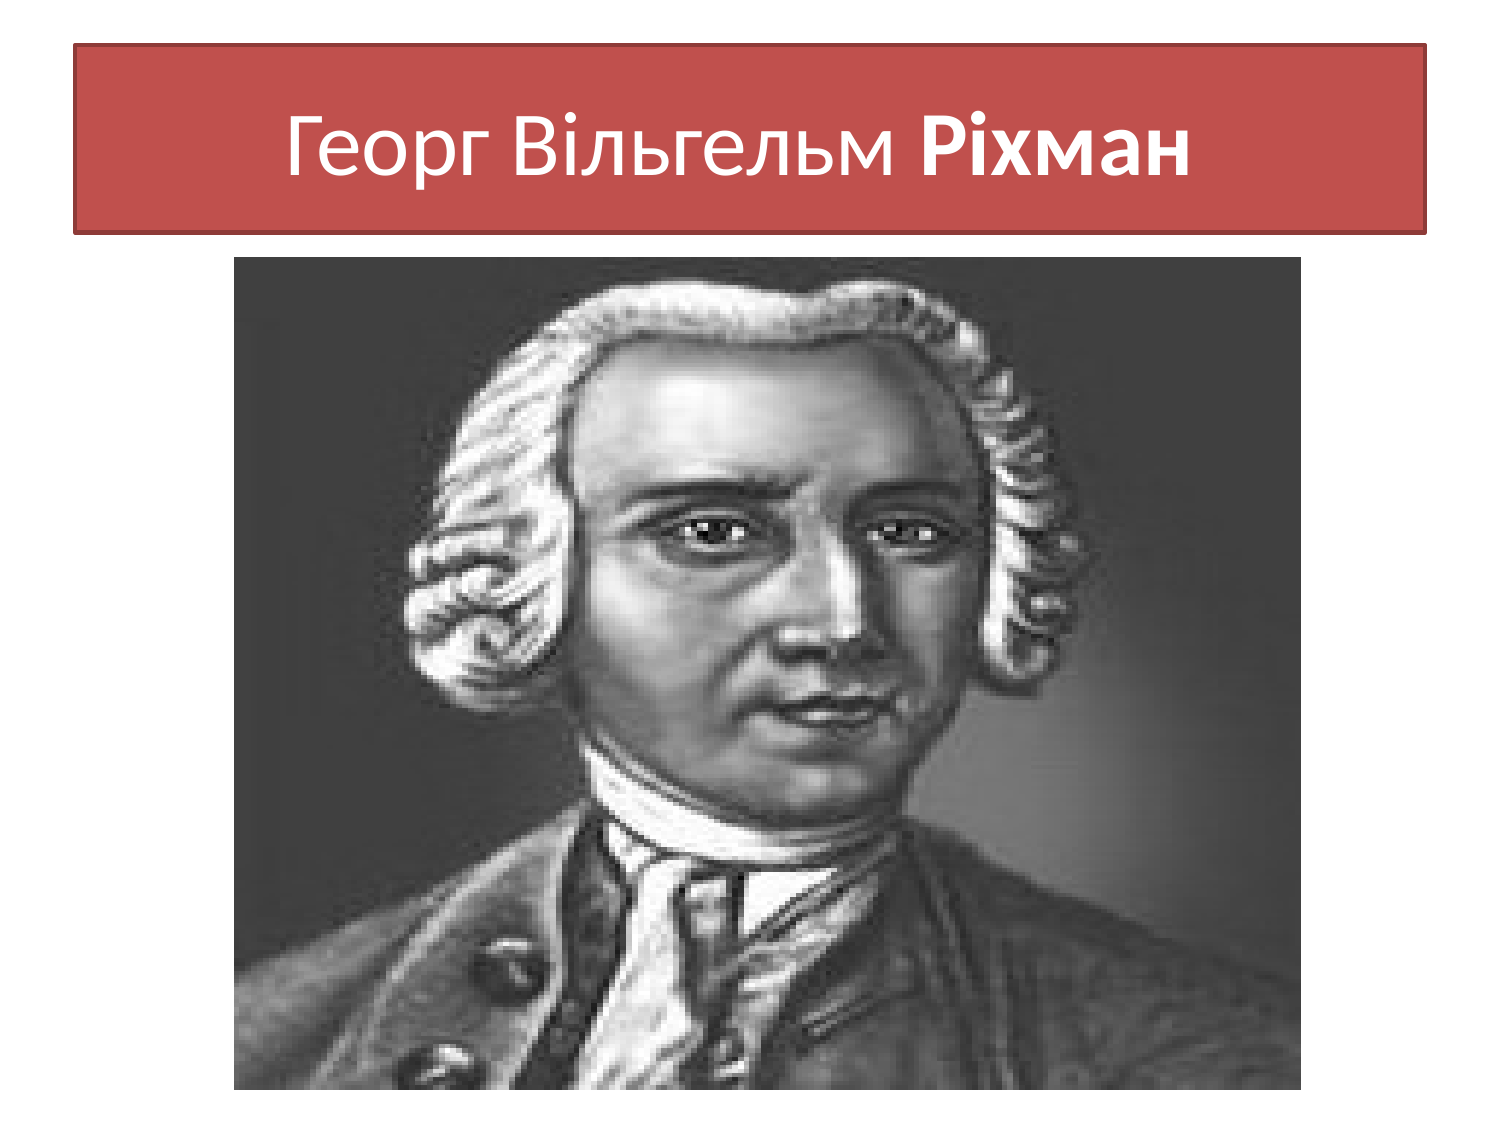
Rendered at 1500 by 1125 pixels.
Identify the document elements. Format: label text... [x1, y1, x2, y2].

title Георг Вільгельм Ріхман [73, 43, 1427, 235]
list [233, 257, 1302, 1091]
